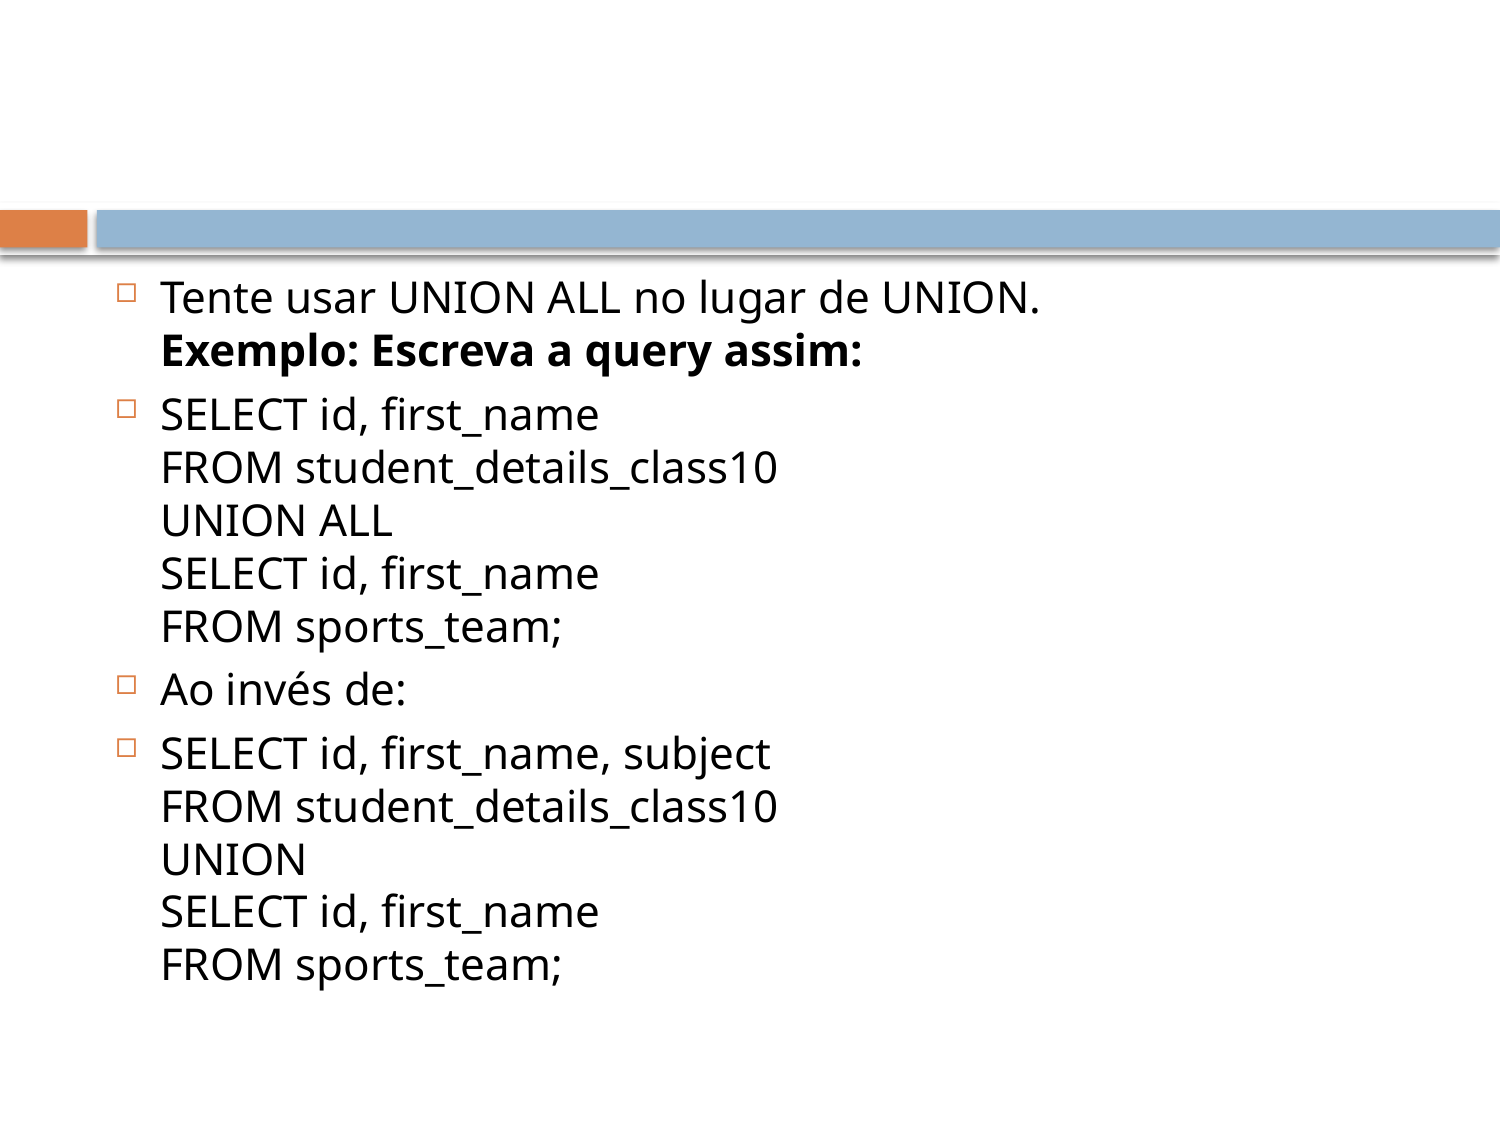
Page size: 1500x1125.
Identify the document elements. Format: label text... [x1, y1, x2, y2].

list Tente usar UNION ALL no lugar de UNION. Exemplo: Escreva a query assim: SELECT id, first_name FROM student_details_class10 UNION ALL SELECT id, first_name FROM sports_team; Ao invés de: SELECT id, first_name, subject FROM student_details_class10 UNION SELECT id, first_name FROM sports_team; [100, 262, 1438, 1000]
